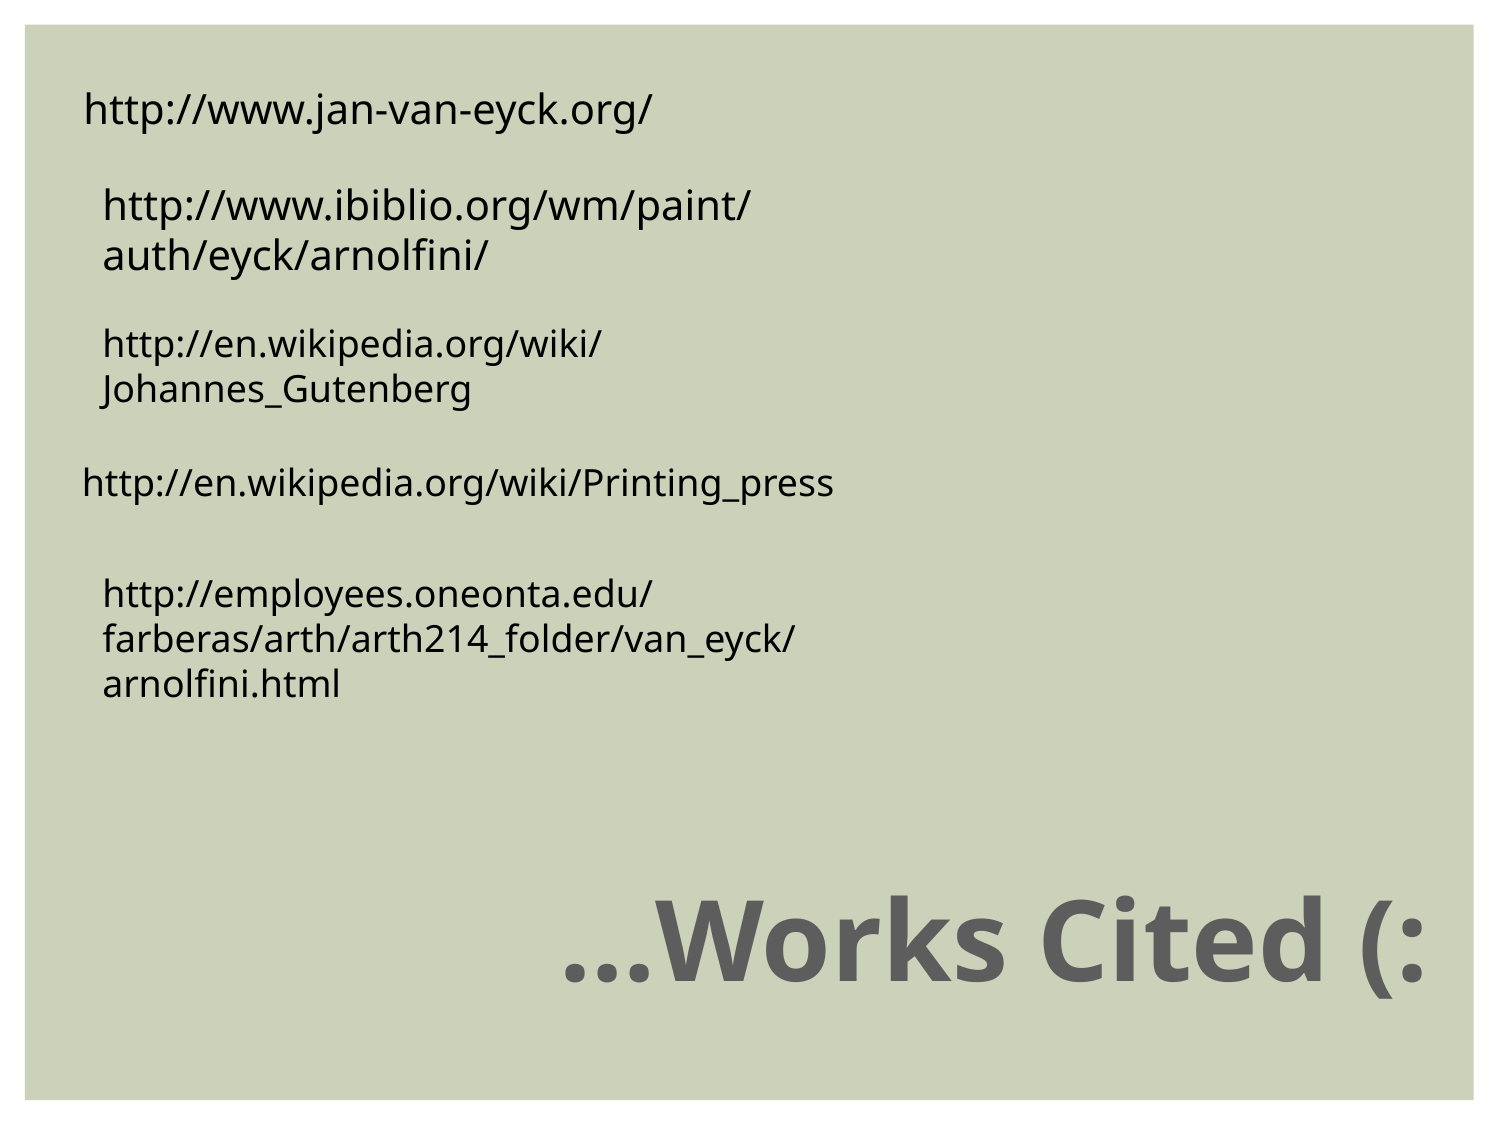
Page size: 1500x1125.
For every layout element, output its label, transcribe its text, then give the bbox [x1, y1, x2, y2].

text_box http://employees.oneonta.edu/farberas/arth/arth214_folder/van_eyck/arnolfini.html [87, 562, 838, 713]
text_box …Works Cited (: [544, 860, 1445, 1011]
text_box http://www.jan-van-eyck.org/ [68, 75, 668, 140]
text_box http://www.ibiblio.org/wm/paint/auth/eyck/arnolfini/ [87, 171, 838, 287]
text_box http://en.wikipedia.org/wiki/Johannes_Gutenberg [87, 312, 838, 418]
text_box http://en.wikipedia.org/wiki/Printing_press [67, 451, 850, 512]
